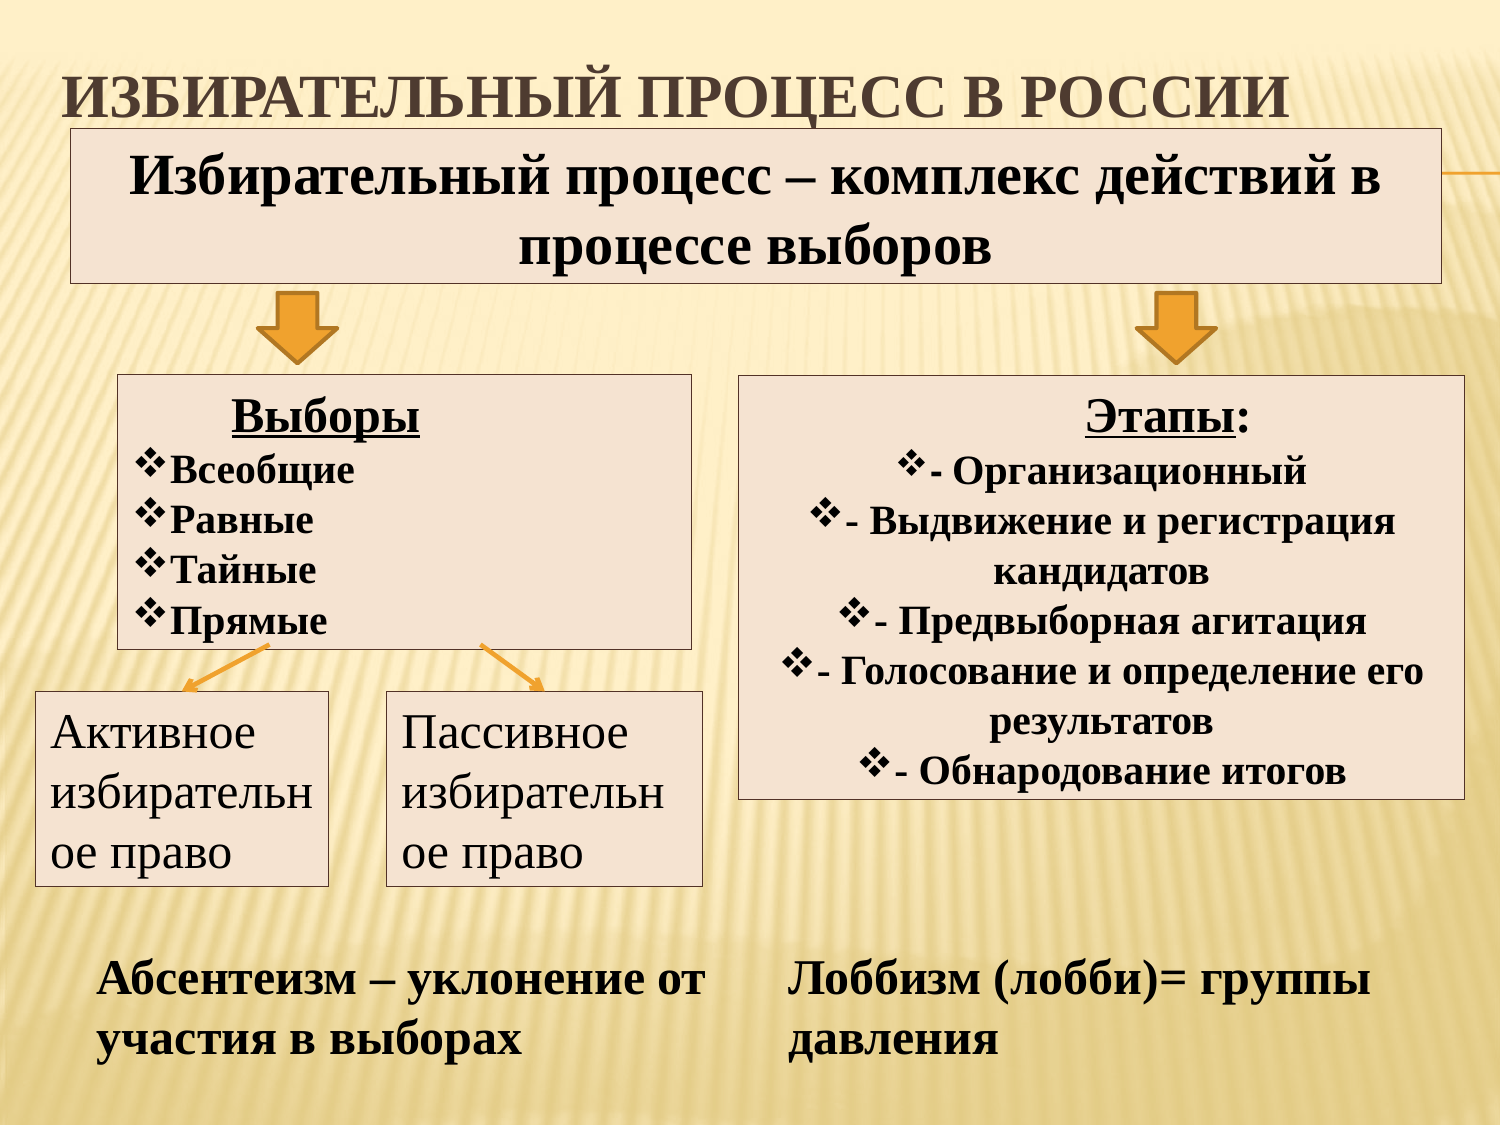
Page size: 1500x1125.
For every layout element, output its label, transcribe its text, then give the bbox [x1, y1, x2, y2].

text_box [1134, 290, 1219, 365]
text_box Этапы: - Организационный - Выдвижение и регистрация кандидатов - Предвыборная агитация - Голосование и определение его результатов - Обнародование итогов [738, 375, 1465, 800]
text_box Активное избирательное право [35, 691, 329, 887]
title Избирательный процесс в России [46, 23, 1472, 162]
text_box Абсентеизм – уклонение от участия в выборах [81, 937, 727, 1073]
text_box [255, 290, 340, 365]
text_box Избирательный процесс – комплекс действий в процессе выборов [70, 128, 1442, 284]
text_box Лоббизм (лобби)= группы давления [773, 937, 1456, 1073]
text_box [181, 644, 270, 692]
text_box Пассивное избирательное право [386, 691, 703, 887]
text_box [480, 644, 546, 692]
text_box Выборы Всеобщие Равные Тайные Прямые [117, 374, 692, 650]
